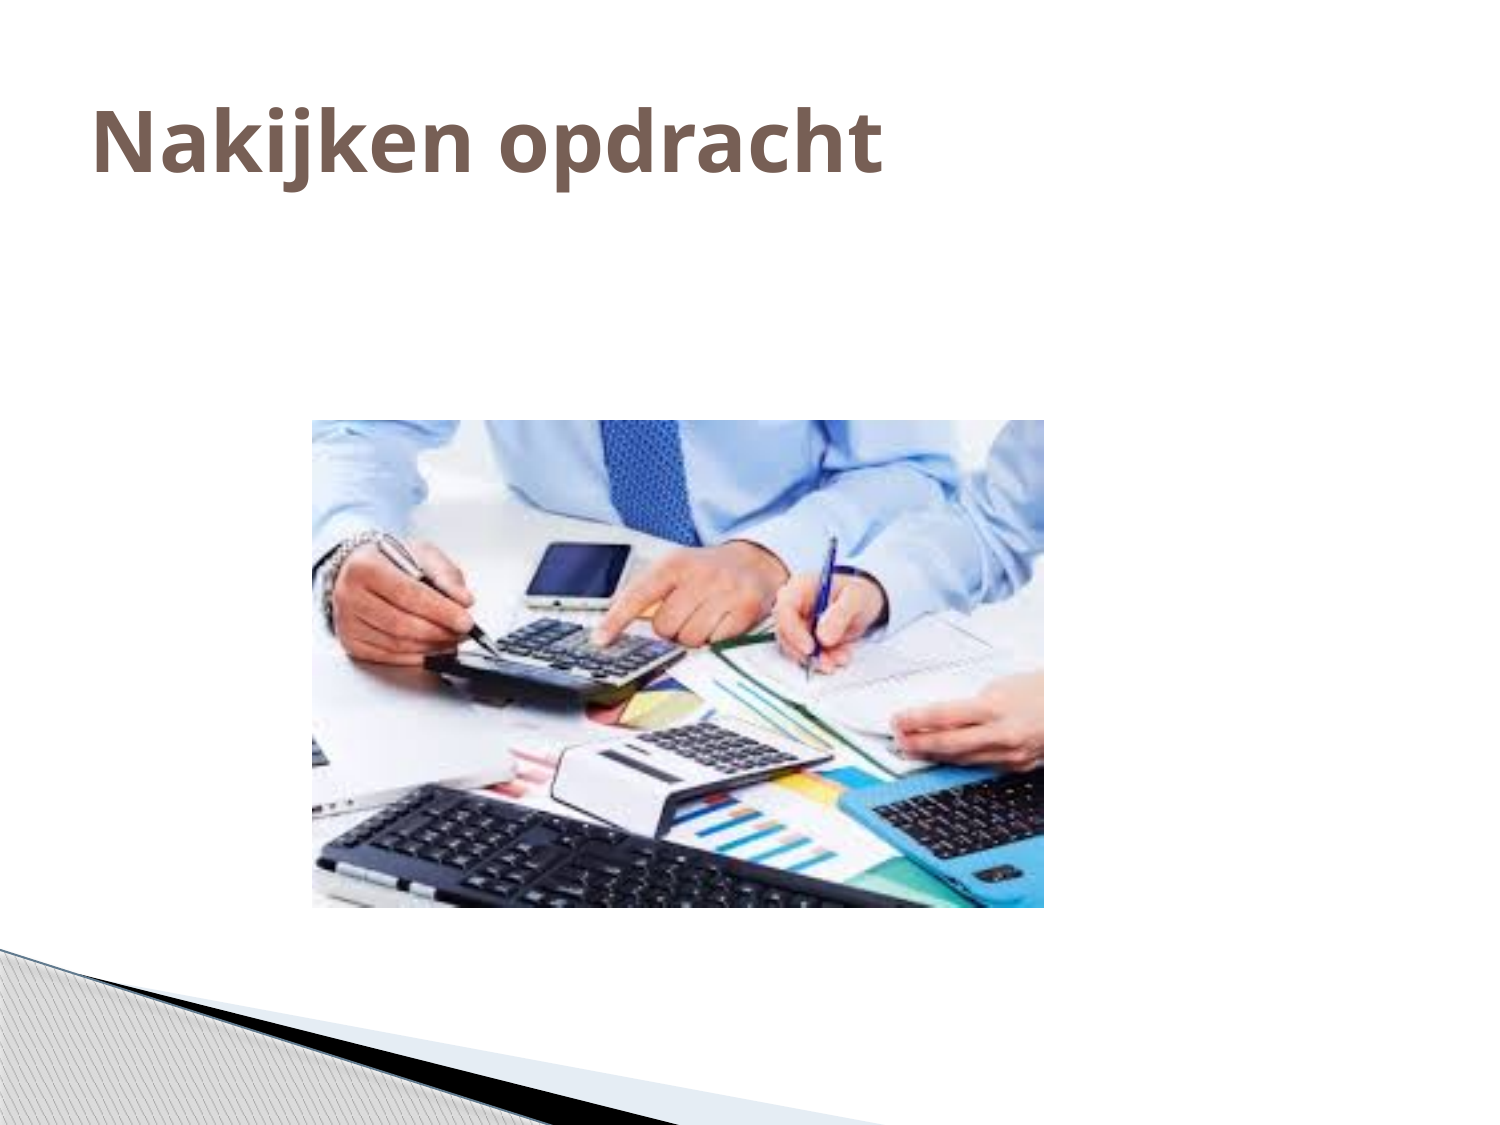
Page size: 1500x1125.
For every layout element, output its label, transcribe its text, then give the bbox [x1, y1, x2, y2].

title Nakijken opdracht [75, 45, 1425, 233]
picture [312, 420, 1045, 908]
